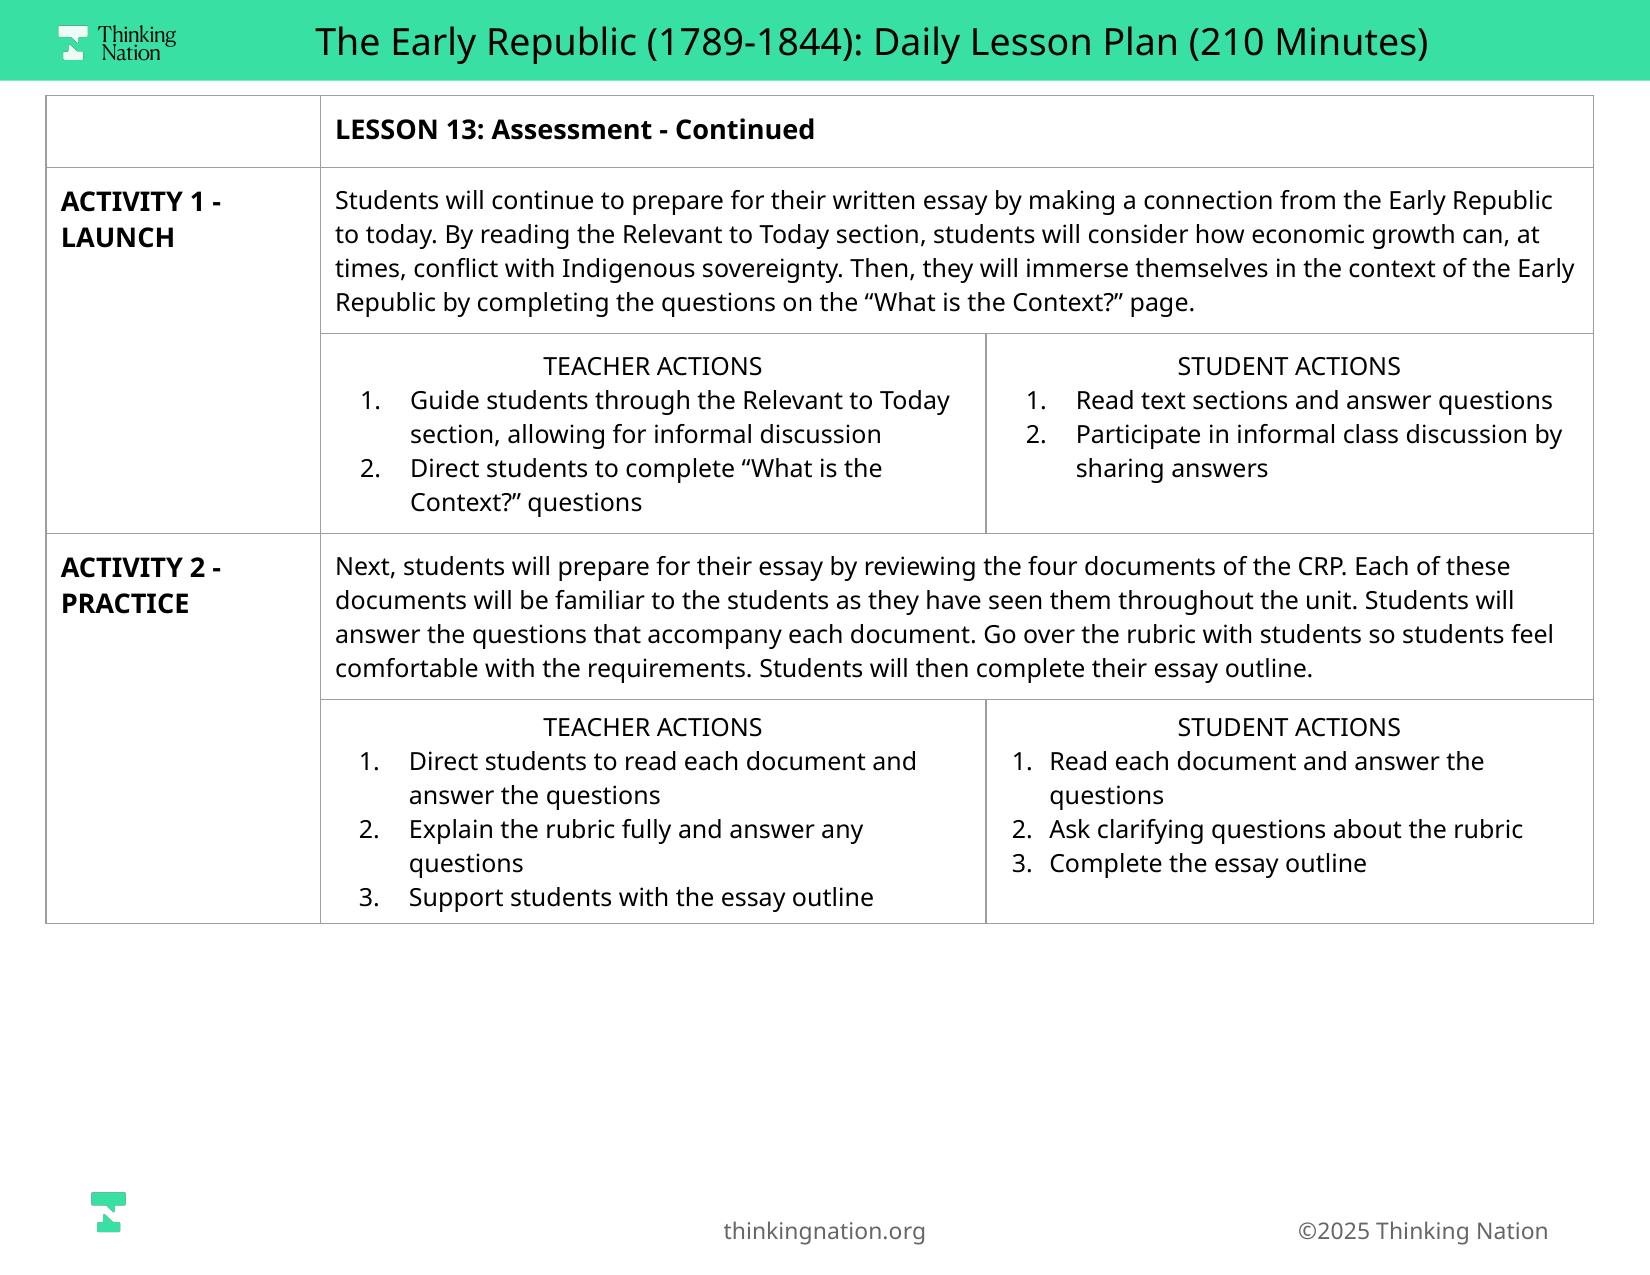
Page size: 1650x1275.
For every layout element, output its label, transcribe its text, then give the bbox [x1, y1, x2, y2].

text_box thinkingnation.org [629, 1200, 1021, 1240]
table_cell STUDENT ACTIONS Read each document and answer the questions Ask clarifying questions about the rubric Complete the essay outline [987, 700, 1593, 923]
table_cell STUDENT ACTIONS Read text sections and answer questions Participate in informal class discussion by sharing answers [987, 334, 1593, 533]
text_box The Early Republic (1789-1844): Daily Lesson Plan (210 Minutes) [0, 0, 1650, 81]
picture [80, 1184, 136, 1240]
table_cell TEACHER ACTIONS Direct students to read each document and answer the questions Explain the rubric fully and answer any questions Support students with the essay outline [321, 700, 985, 923]
table_cell ACTIVITY 1 - LAUNCH [47, 168, 320, 533]
table_header [47, 96, 320, 167]
table_cell Next, students will prepare for their essay by reviewing the four documents of the CRP. Each of these documents will be familiar to the students as they have seen them throughout the unit. Students will answer the questions that accompany each document. Go over the rubric with students so students feel comfortable with the requirements. Students will then complete their essay outline. [321, 534, 1593, 699]
picture [45, 14, 180, 85]
table_cell ACTIVITY 2 - PRACTICE [47, 534, 320, 923]
table_header LESSON 13: Assessment - Continued [321, 96, 1593, 167]
table_cell Students will continue to prepare for their written essay by making a connection from the Early Republic to today. By reading the Relevant to Today section, students will consider how economic growth can, at times, conflict with Indigenous sovereignty. Then, they will immerse themselves in the context of the Early Republic by completing the questions on the “What is the Context?” page. [321, 168, 1593, 333]
table_cell TEACHER ACTIONS Guide students through the Relevant to Today section, allowing for informal discussion Direct students to complete “What is the Context?” questions [321, 334, 985, 533]
text_box ©2025 Thinking Nation [1174, 1200, 1566, 1240]
